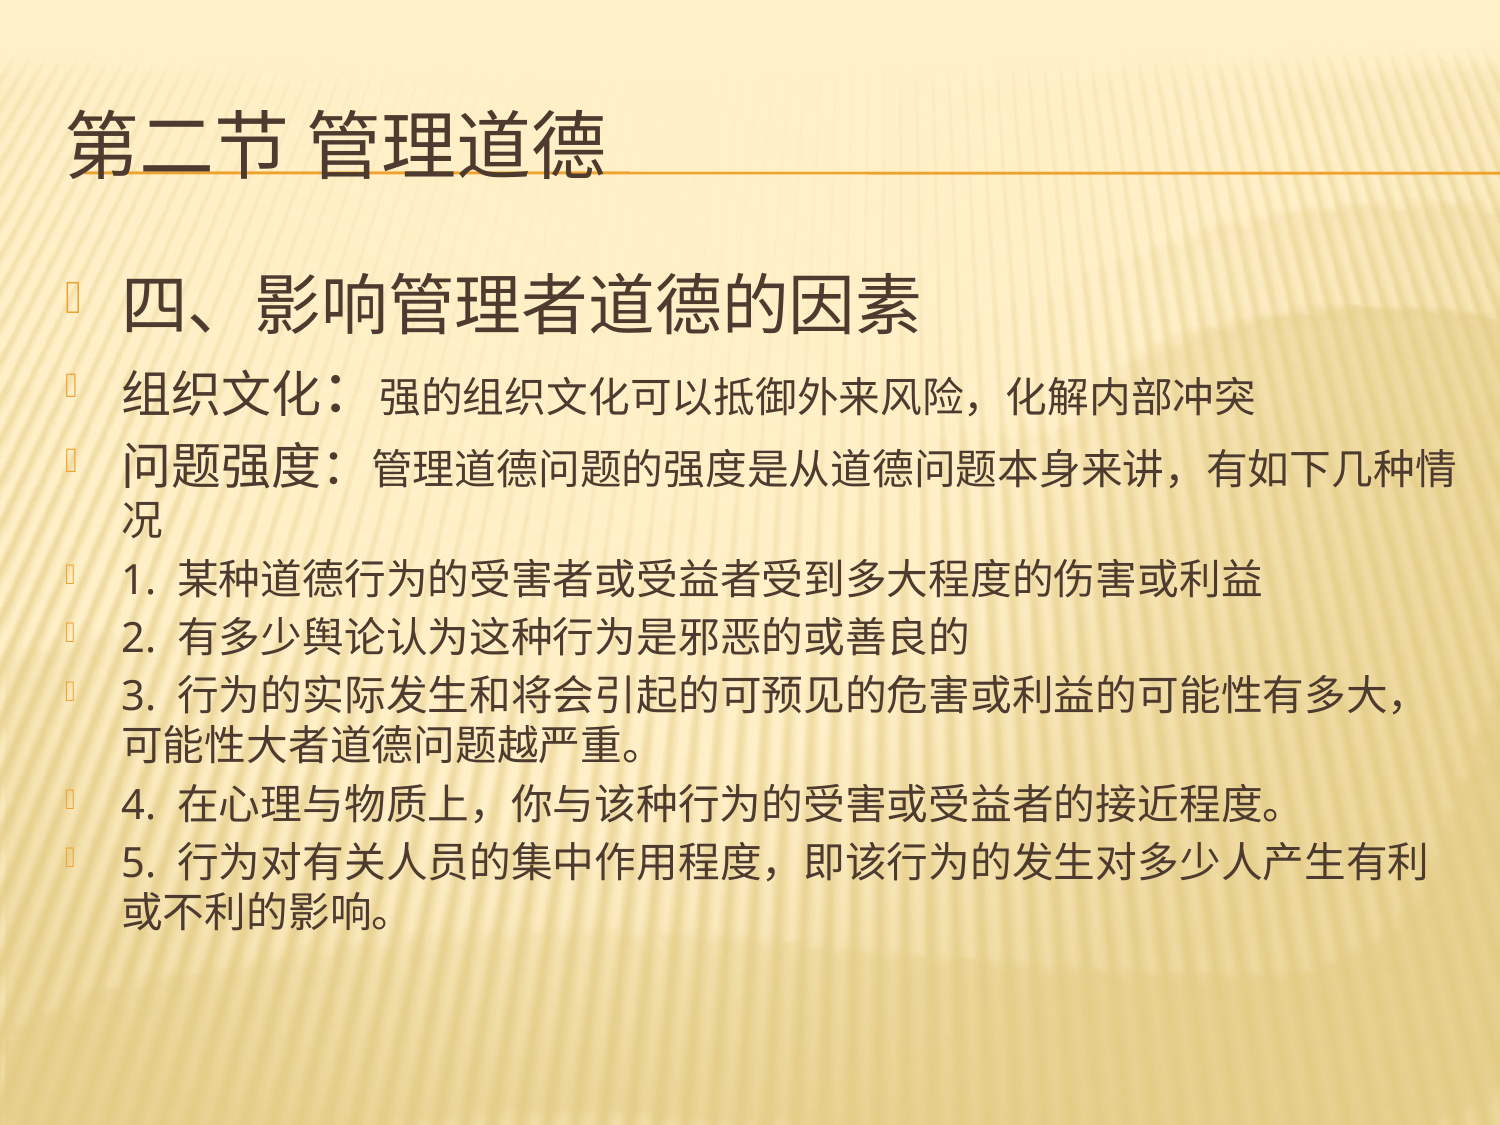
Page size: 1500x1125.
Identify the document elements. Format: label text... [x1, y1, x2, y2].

title 第二节 管理道德 [50, 75, 1475, 213]
list 四、影响管理者道德的因素 组织文化：强的组织文化可以抵御外来风险，化解内部冲突 问题强度：管理道德问题的强度是从道德问题本身来讲，有如下几种情况 1. 某种道德行为的受害者或受益者受到多大程度的伤害或利益 2. 有多少舆论认为这种行为是邪恶的或善良的 3. 行为的实际发生和将会引起的可预见的危害或利益的可能性有多大，可能性大者道德问题越严重。 4. 在心理与物质上，你与该种行为的受害或受益者的接近程度。 5. 行为对有关人员的集中作用程度，即该行为的发生对多少人产生有利或不利的影响。 [49, 254, 1476, 1059]
